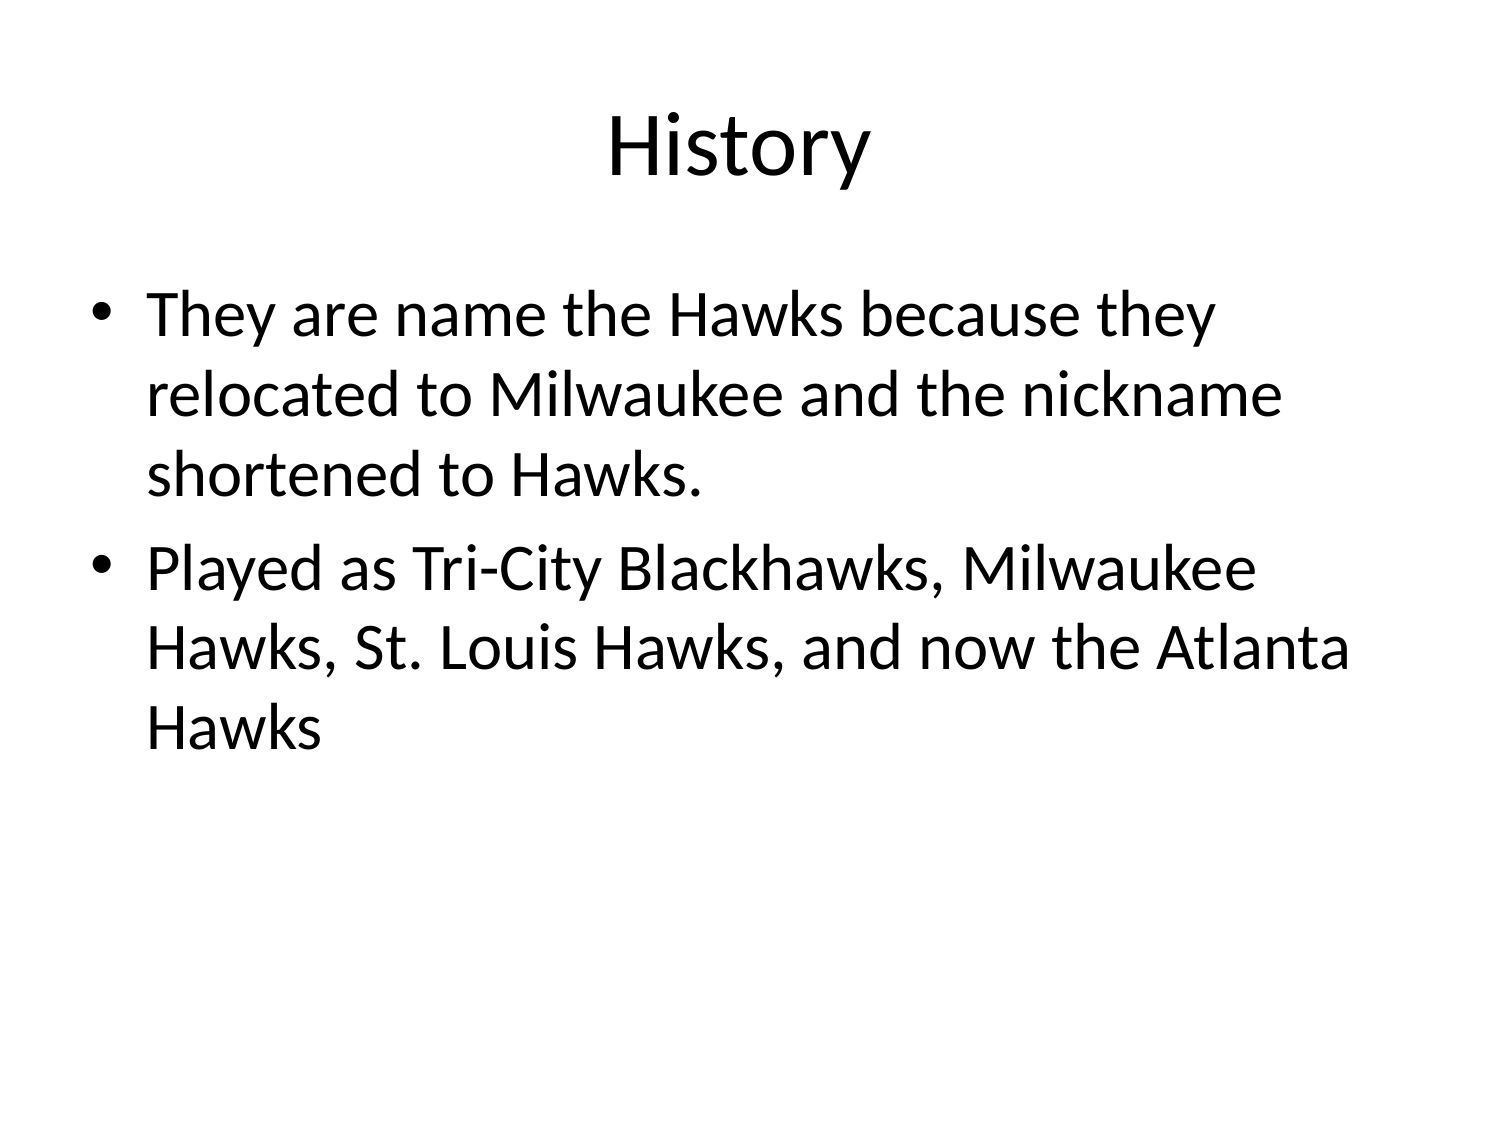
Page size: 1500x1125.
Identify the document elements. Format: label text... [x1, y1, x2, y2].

title History [75, 45, 1425, 233]
list They are name the Hawks because they relocated to Milwaukee and the nickname shortened to Hawks. Played as Tri-City Blackhawks, Milwaukee Hawks, St. Louis Hawks, and now the Atlanta Hawks [75, 262, 1425, 1005]
